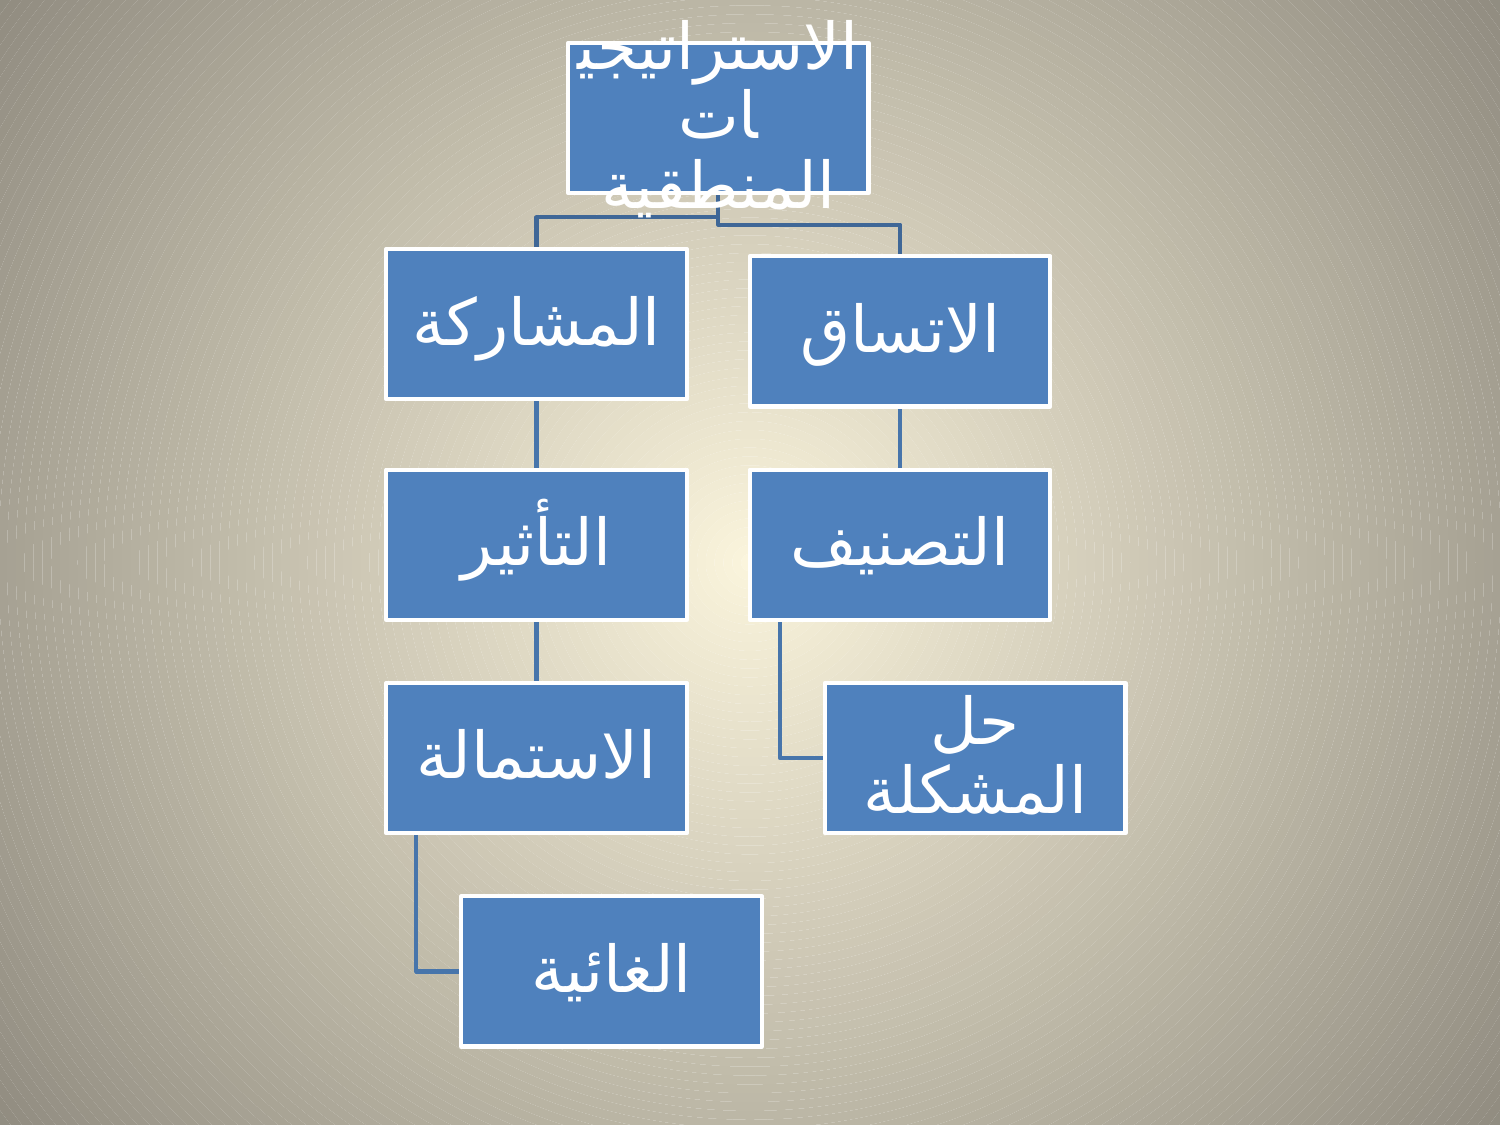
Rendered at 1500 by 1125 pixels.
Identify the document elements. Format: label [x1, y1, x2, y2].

text_box [100, 42, 1412, 1047]
